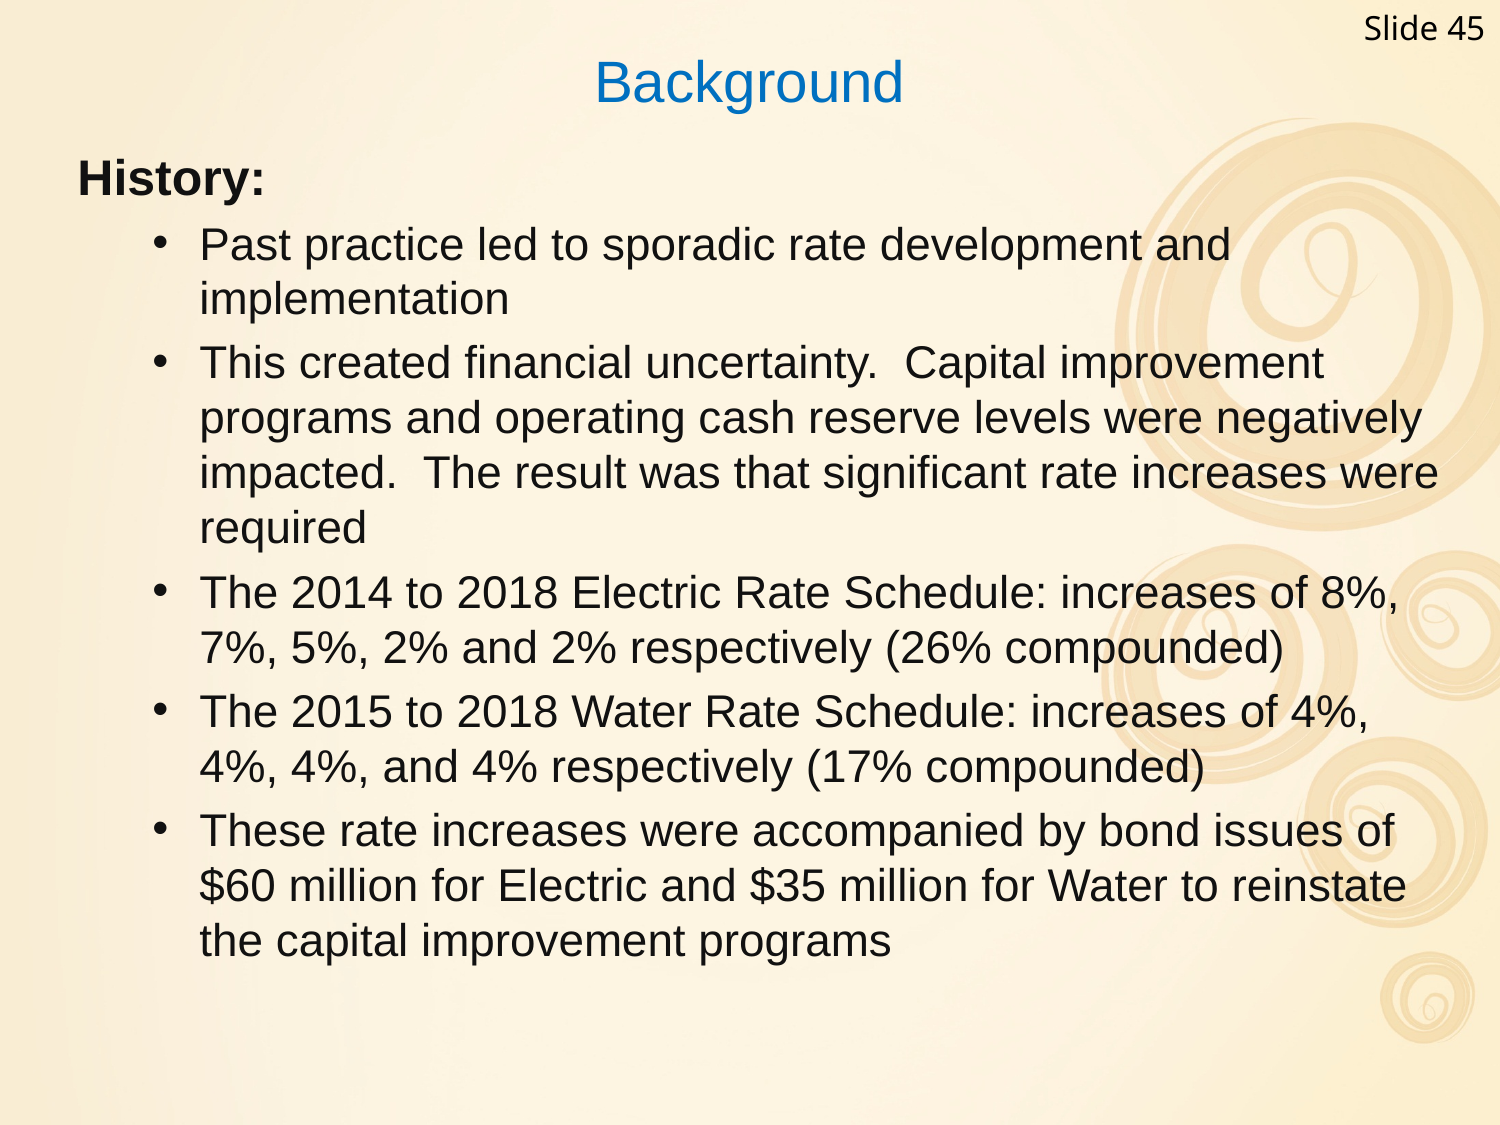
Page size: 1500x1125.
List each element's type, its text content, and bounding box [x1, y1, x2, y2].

text_box Slide 45 [1149, 0, 1500, 75]
title Background [75, 12, 1425, 137]
text_box History: Past practice led to sporadic rate development and implementation This created financial uncertainty. Capital improvement programs and operating cash reserve levels were negatively impacted. The result was that significant rate increases were required The 2014 to 2018 Electric Rate Schedule: increases of 8%, 7%, 5%, 2% and 2% respectively (26% compounded) The 2015 to 2018 Water Rate Schedule: increases of 4%, 4%, 4%, and 4% respectively (17% compounded) These rate increases were accompanied by bond issues of $60 million for Electric and $35 million for Water to reinstate the capital improvement programs [62, 137, 1475, 1025]
picture [0, 0, 1500, 1125]
